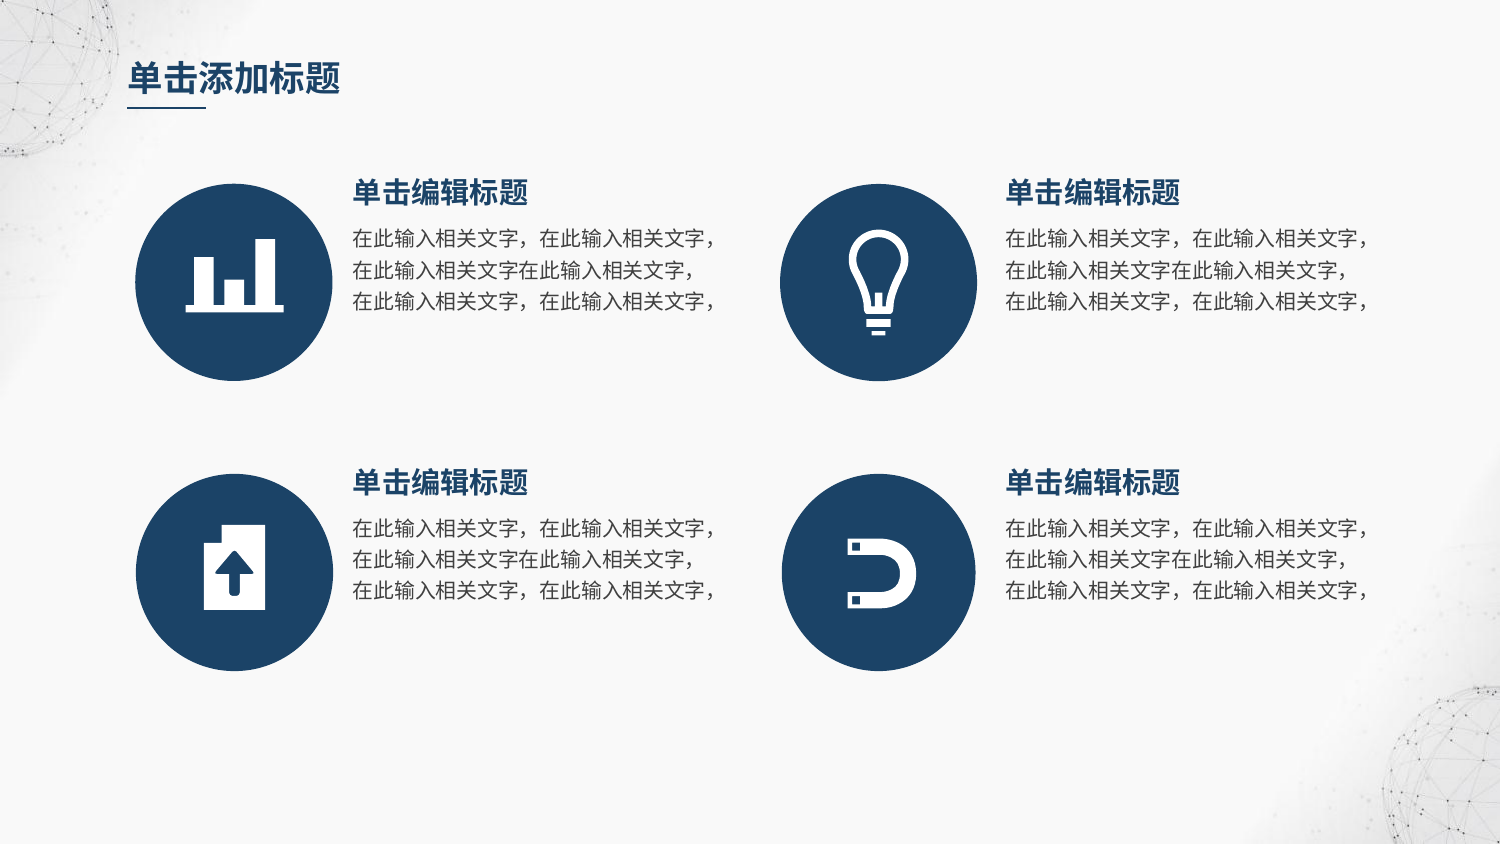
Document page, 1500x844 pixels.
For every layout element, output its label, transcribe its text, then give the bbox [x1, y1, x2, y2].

text_box 单击编辑标题 [1005, 463, 1236, 499]
text_box 在此输入相关文字，在此输入相关文字，在此输入相关文字在此输入相关文字，在此输入相关文字，在此输入相关文字， [352, 509, 707, 635]
text_box 在此输入相关文字，在此输入相关文字，在此输入相关文字在此输入相关文字，在此输入相关文字，在此输入相关文字， [1005, 509, 1360, 635]
text_box 在此输入相关文字，在此输入相关文字，在此输入相关文字在此输入相关文字，在此输入相关文字，在此输入相关文字， [1005, 219, 1360, 345]
text_box 单击编辑标题 [1005, 174, 1236, 210]
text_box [135, 183, 333, 381]
text_box 单击添加标题 [116, 50, 488, 105]
picture [0, 0, 1500, 844]
text_box 单击编辑标题 [352, 463, 583, 499]
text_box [781, 473, 976, 672]
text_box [135, 473, 334, 672]
text_box 单击编辑标题 [352, 174, 583, 210]
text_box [780, 183, 978, 382]
text_box 在此输入相关文字，在此输入相关文字，在此输入相关文字在此输入相关文字，在此输入相关文字，在此输入相关文字， [352, 219, 707, 345]
